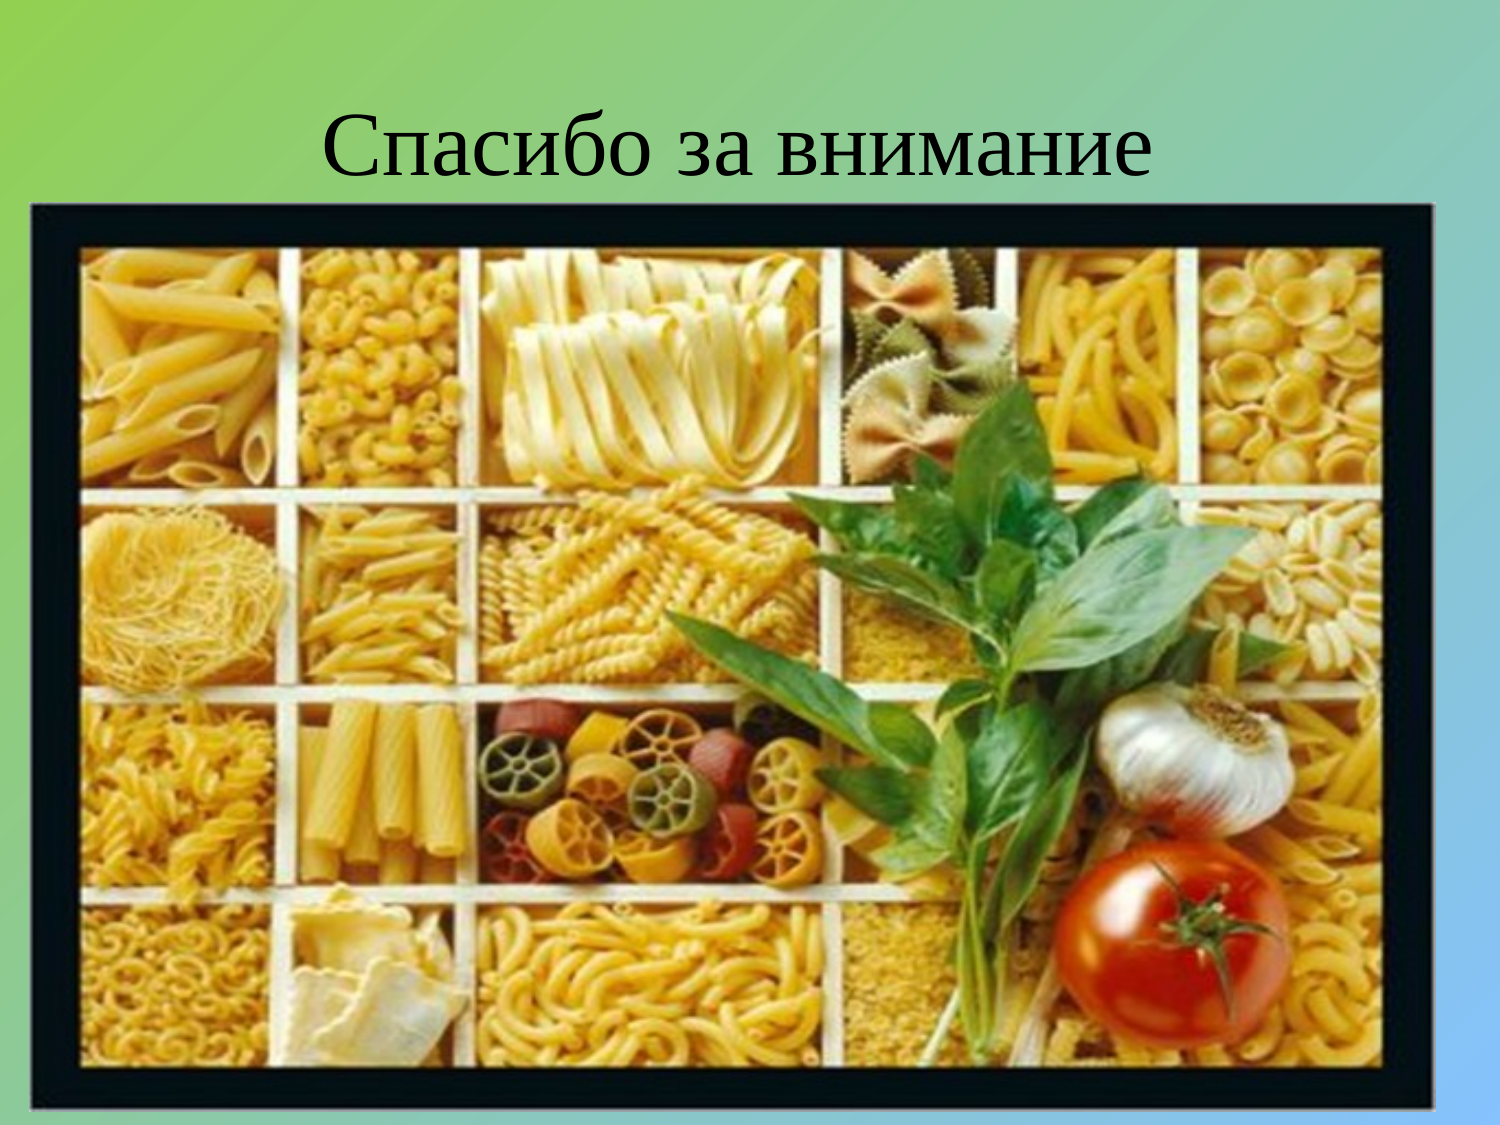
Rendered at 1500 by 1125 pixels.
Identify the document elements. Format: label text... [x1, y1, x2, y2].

title Спасибо за внимание [75, 45, 1425, 200]
picture [29, 202, 1436, 1112]
